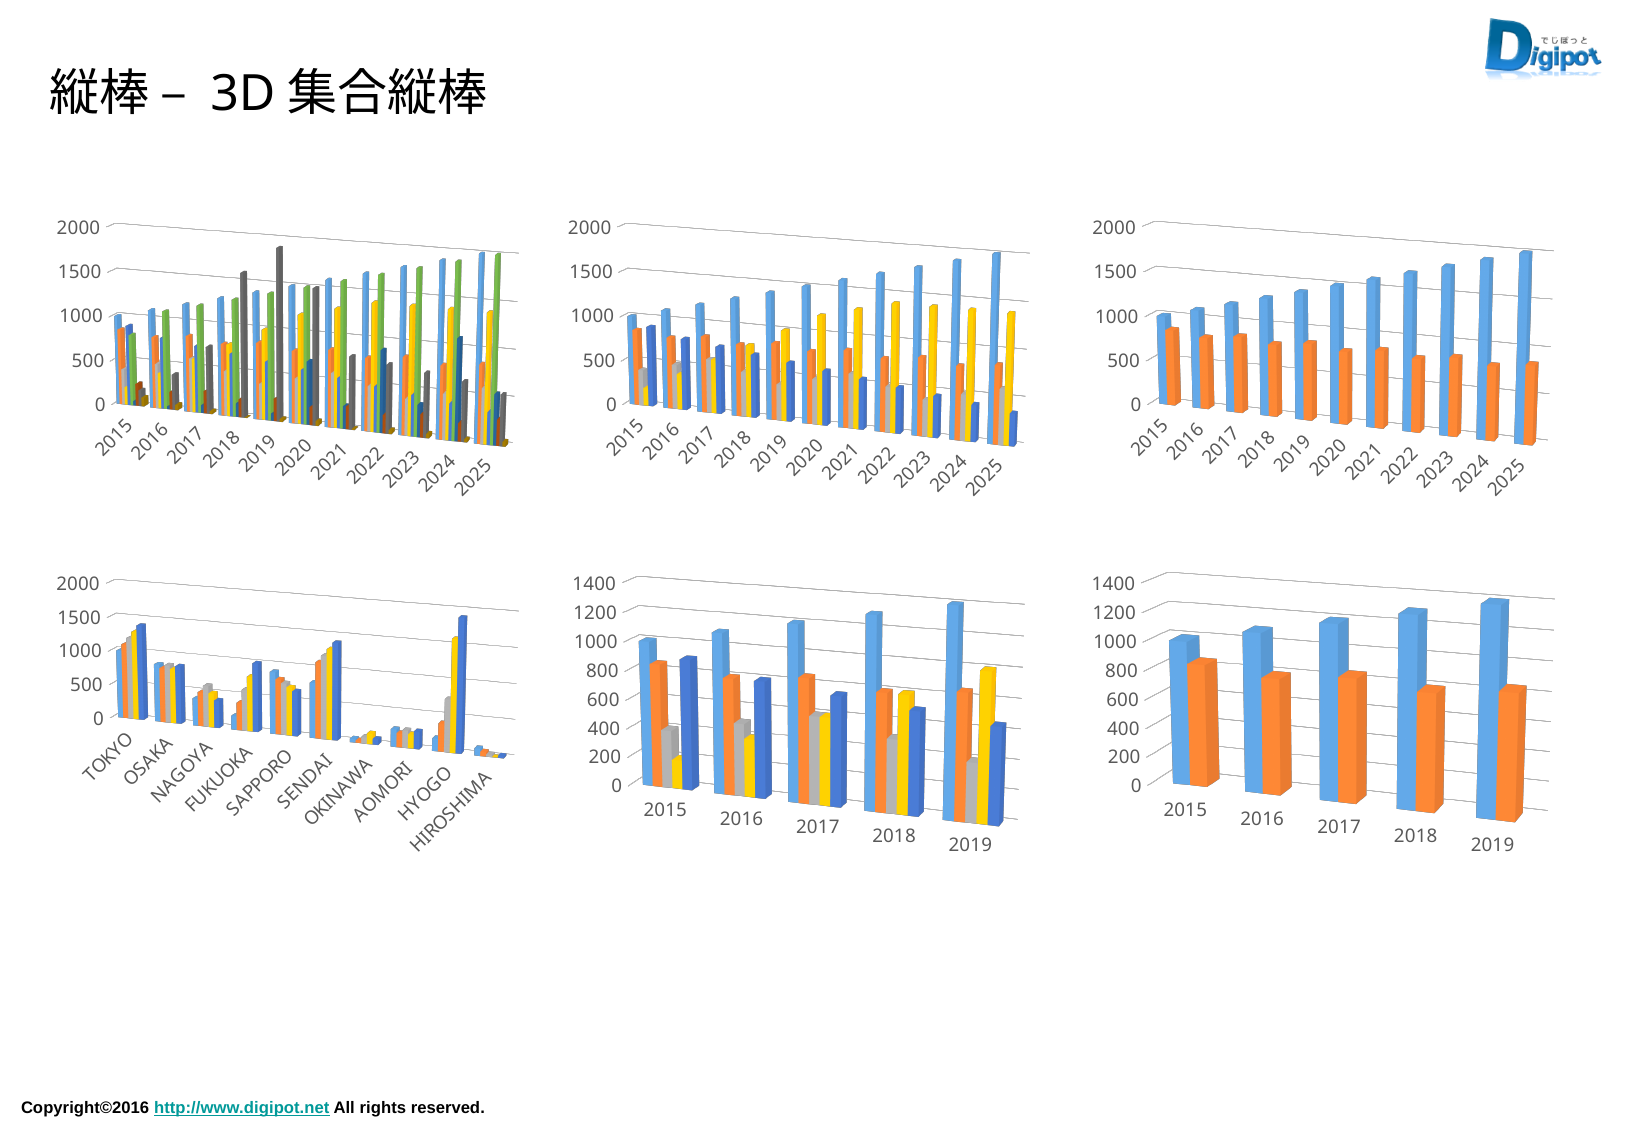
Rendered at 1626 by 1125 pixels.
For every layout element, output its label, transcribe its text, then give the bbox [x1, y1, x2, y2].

chart [37, 564, 538, 865]
chart [37, 207, 538, 509]
chart [548, 207, 1049, 509]
chart [1072, 207, 1574, 509]
picture [1485, 18, 1602, 82]
chart [1072, 564, 1574, 865]
text_box 縦棒 – 3D集合縦棒 [34, 53, 503, 128]
chart [548, 564, 1049, 865]
